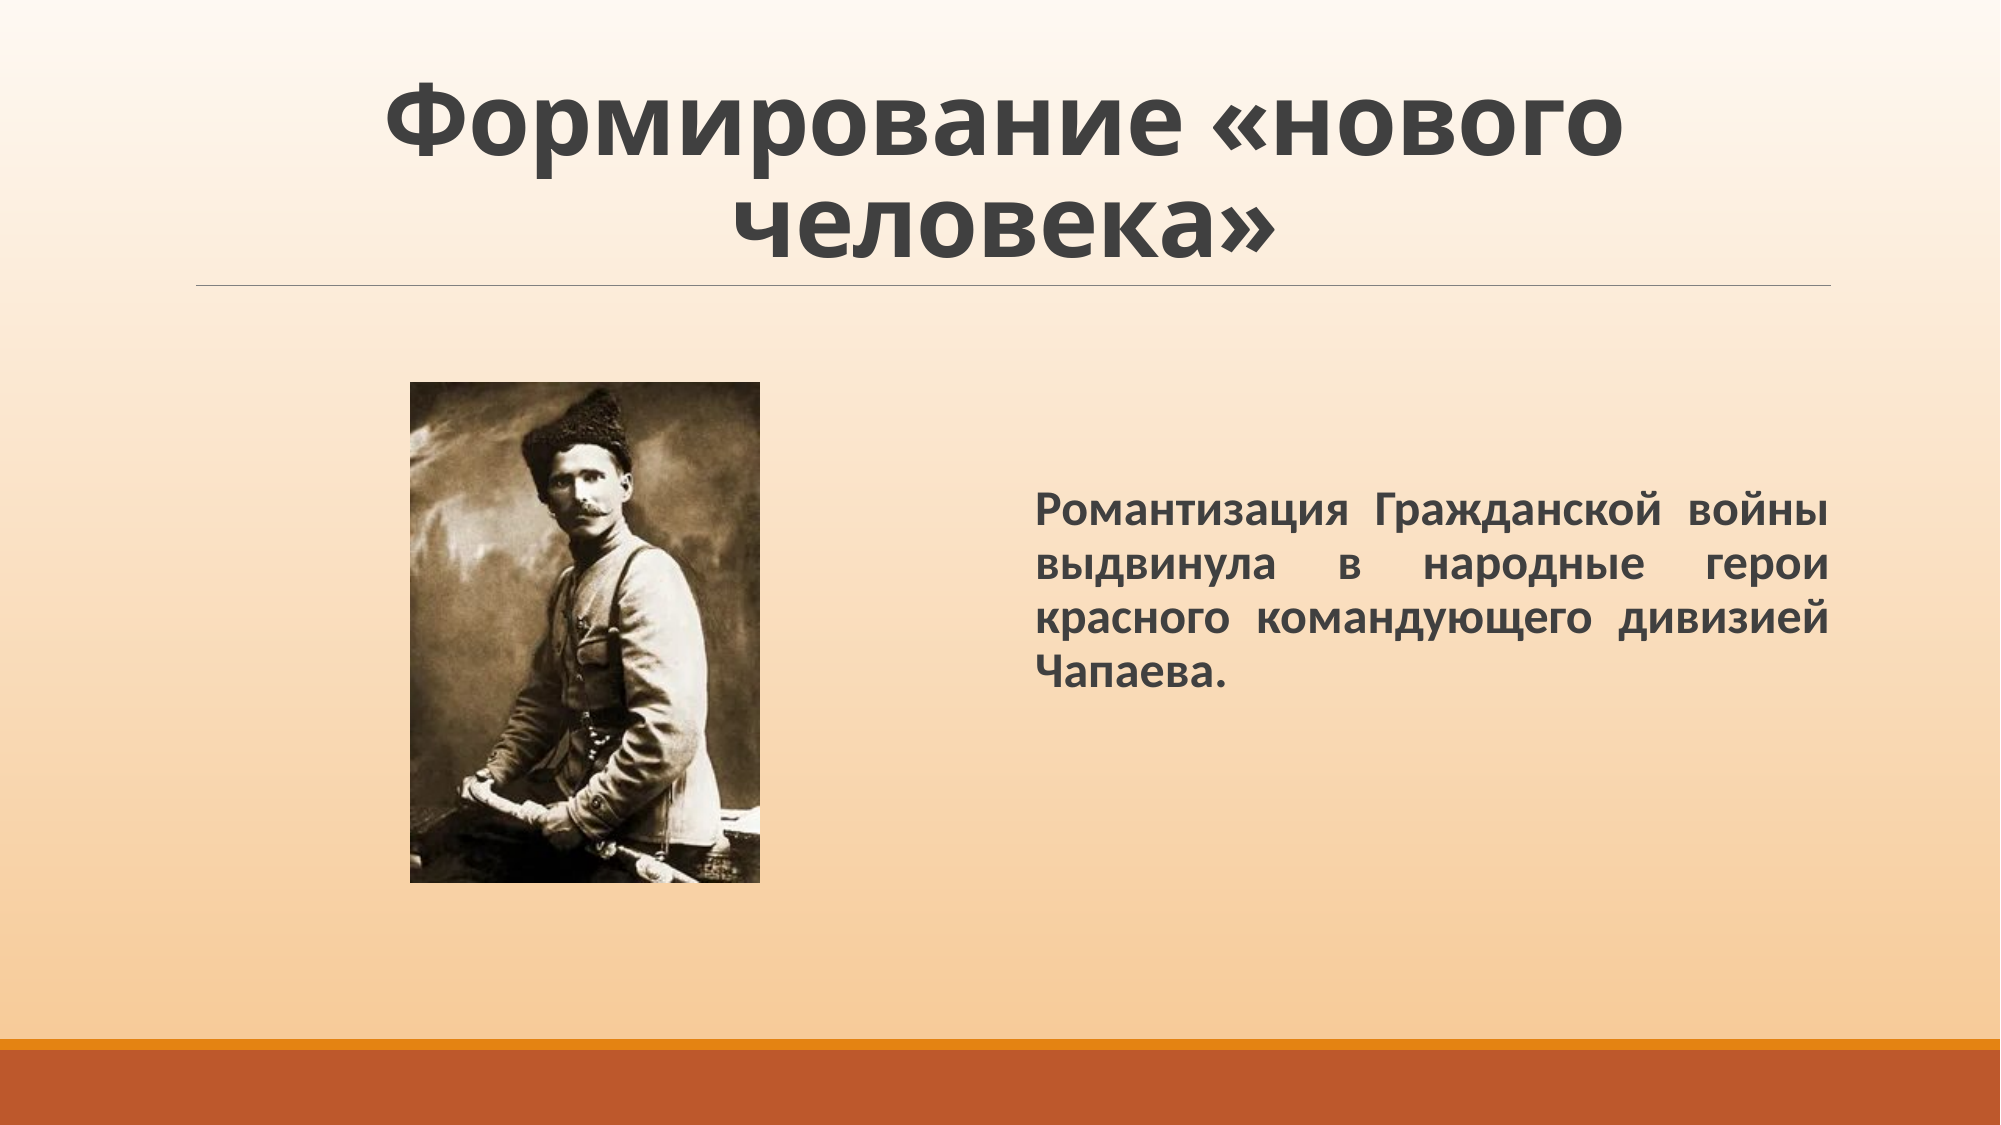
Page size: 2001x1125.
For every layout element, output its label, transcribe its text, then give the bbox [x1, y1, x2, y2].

list Романтизация Гражданской войны выдвинула в народные герои красного командующего дивизией Чапаева. [1020, 302, 1830, 963]
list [409, 382, 761, 884]
title Формирование «нового человека» [180, 47, 1830, 285]
